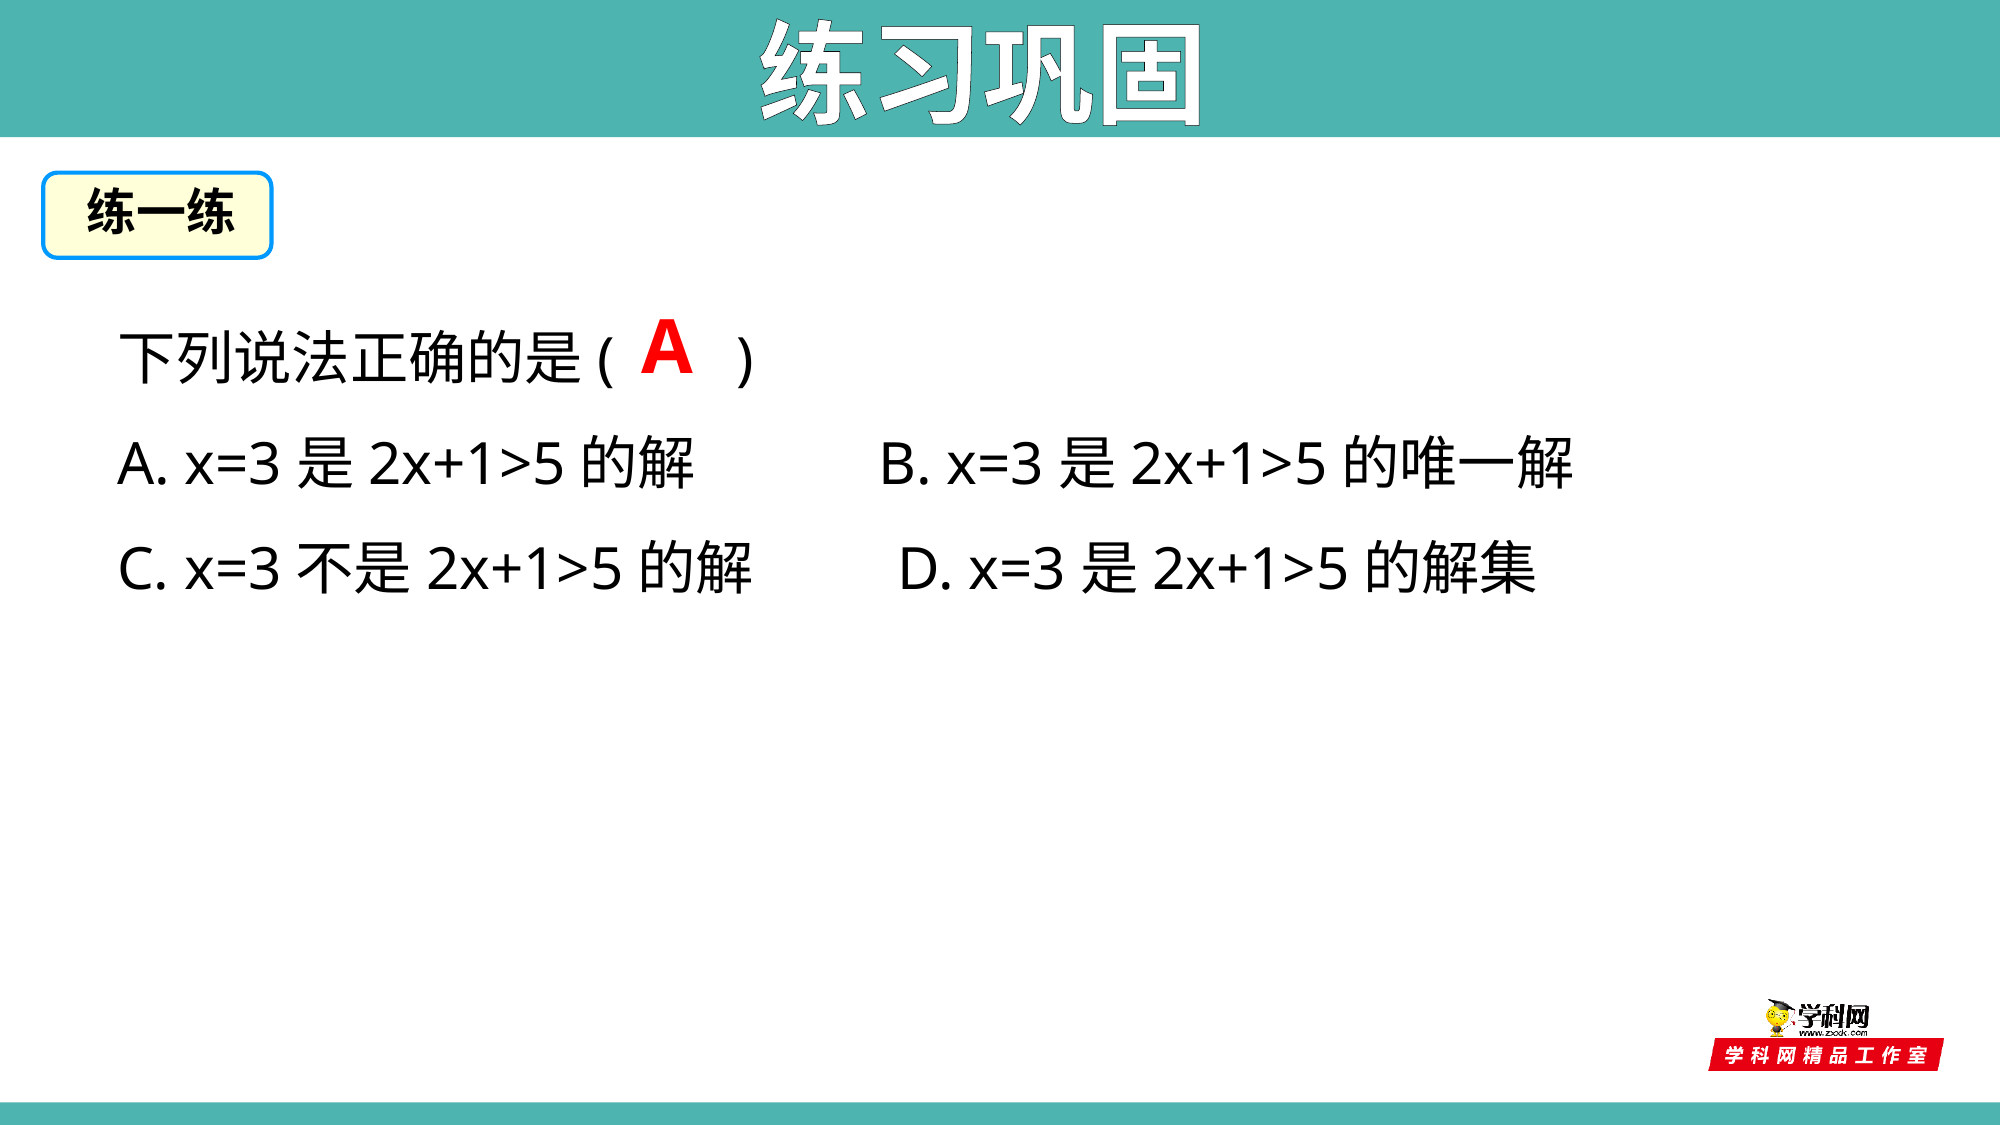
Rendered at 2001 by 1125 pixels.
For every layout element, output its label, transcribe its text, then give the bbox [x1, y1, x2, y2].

picture [1766, 999, 1869, 1037]
text_box 下列说法正确的是( ) A. x=3是2x+1>5的解 B. x=3是2x+1>5的唯一解 C. x=3不是2x+1>5的解 D. x=3是2x+1>5的解集 [102, 278, 1959, 597]
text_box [42, 172, 275, 258]
text_box 练习巩固 [742, 0, 1223, 146]
picture [1708, 1038, 1944, 1071]
text_box A [626, 290, 752, 396]
